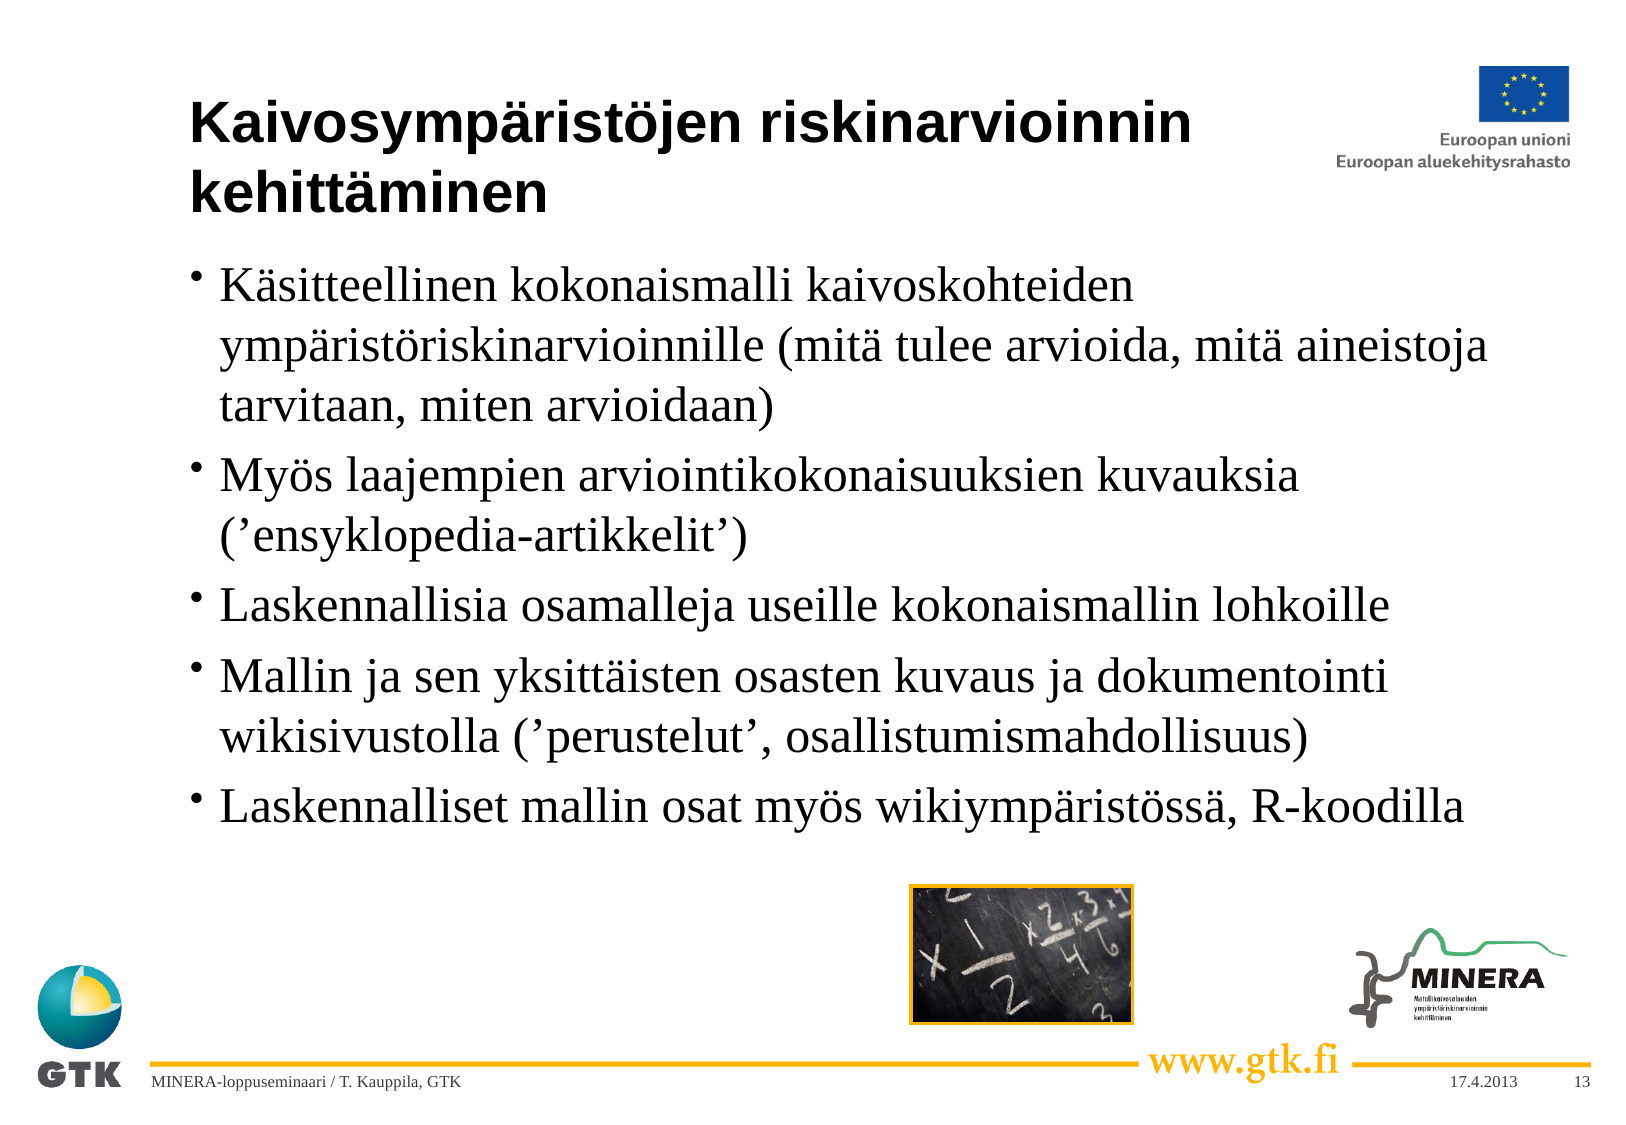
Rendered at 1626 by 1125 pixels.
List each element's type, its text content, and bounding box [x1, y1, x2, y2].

footer MINERA-loppuseminaari / T. Kauppila, GTK [135, 1069, 1144, 1093]
title Kaivosympäristöjen riskinarvioinnin kehittäminen [174, 31, 1312, 232]
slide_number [1344, 1069, 1533, 1093]
picture [1349, 928, 1568, 1028]
list Käsitteellinen kokonaismalli kaivoskohteiden ympäristöriskinarvioinnille (mitä tulee arvioida, mitä aineistoja tarvitaan, miten arvioidaan) Myös laajempien arviointikokonaisuuksien kuvauksia (’ensyklopedia-artikkelit’) Laskennallisia osamalleja useille kokonaismallin lohkoille Mallin ja sen yksittäisten osasten kuvaus ja dokumentointi wikisivustolla (’perustelut’, osallistumismahdollisuus) Laskennalliset mallin osat myös wikiympäristössä, R-koodilla [174, 243, 1569, 1000]
picture [31, 952, 128, 1094]
slide_number 13 [1533, 1069, 1606, 1093]
picture [912, 887, 1132, 1023]
picture [142, 1032, 1601, 1092]
picture [1336, 66, 1570, 171]
